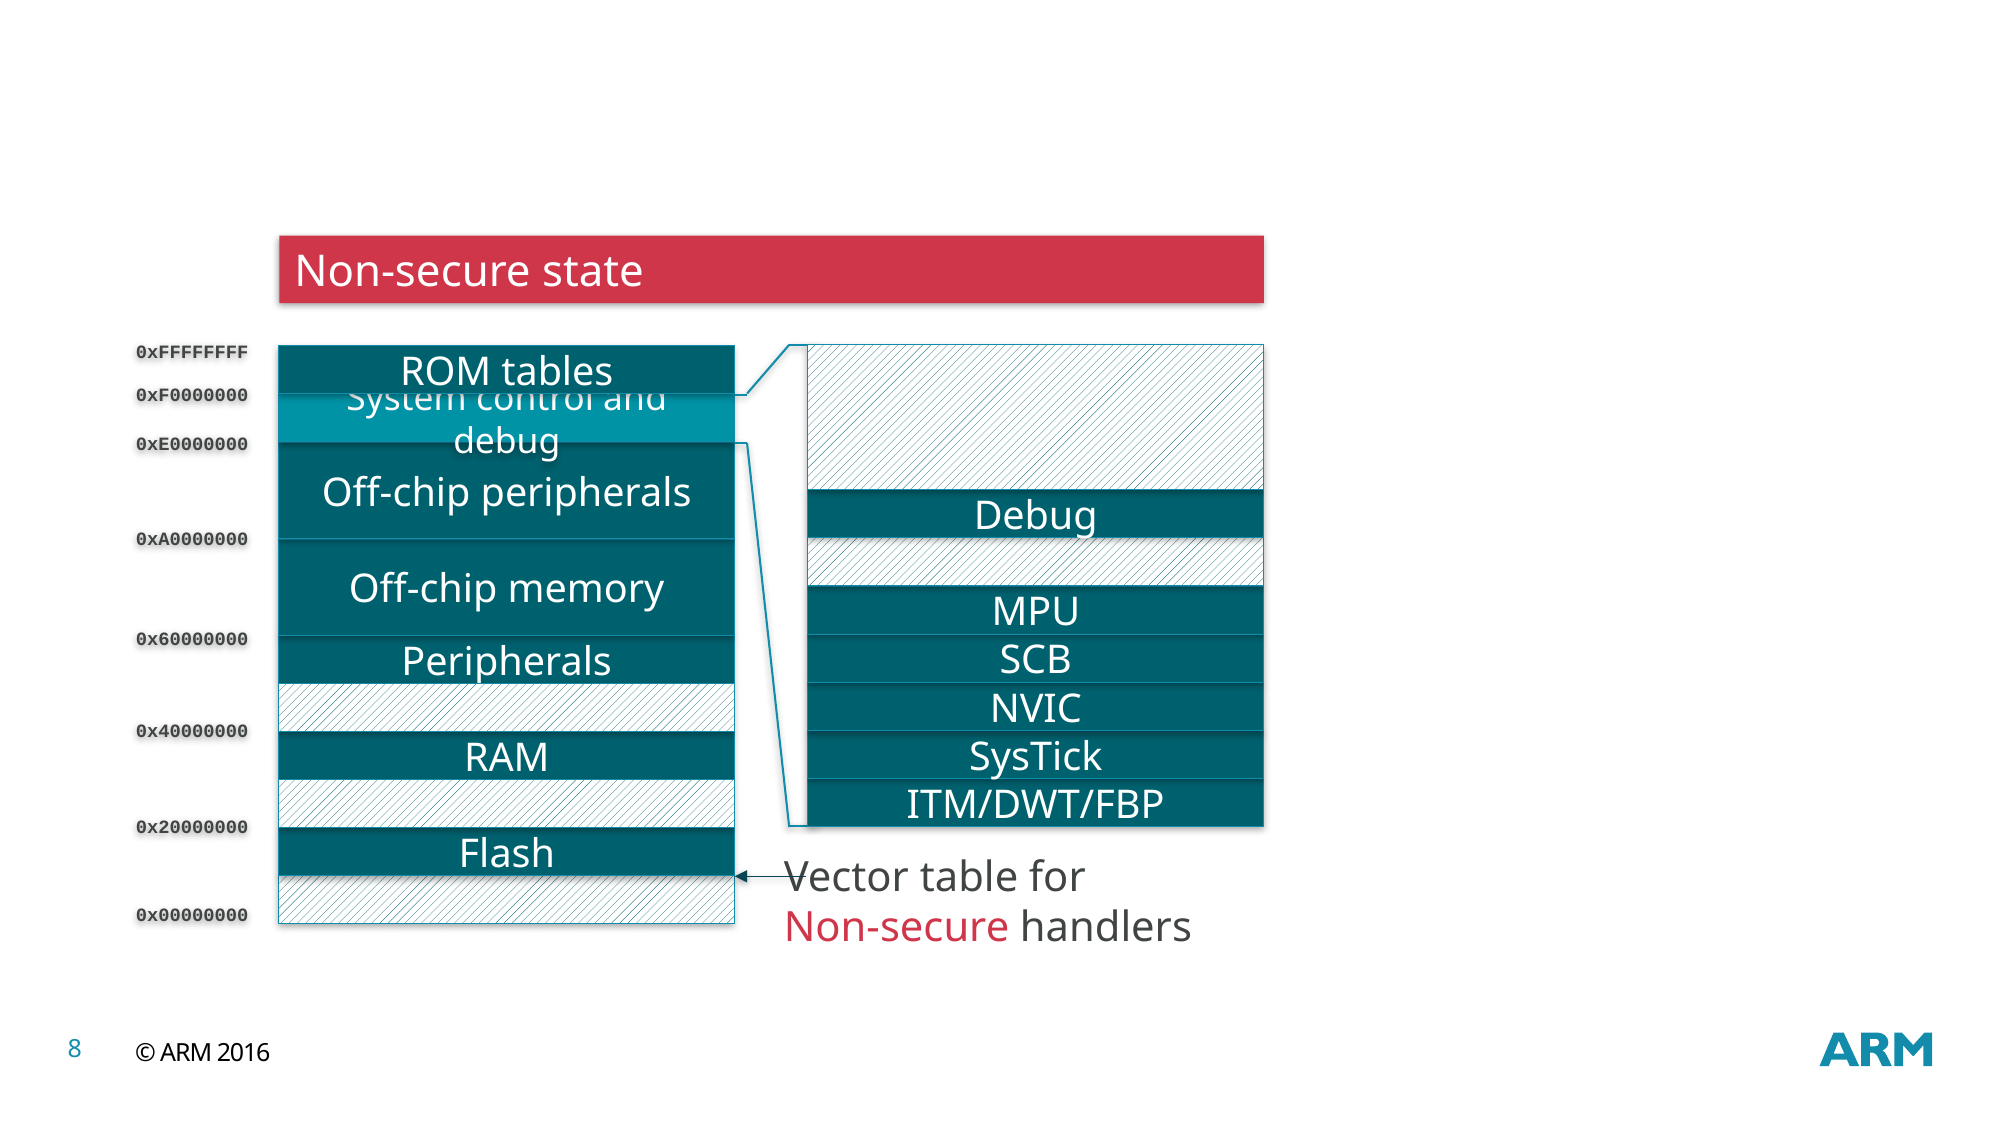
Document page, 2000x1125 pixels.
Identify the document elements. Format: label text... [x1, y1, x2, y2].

text_box 0xF0000000 [106, 372, 273, 418]
text_box [807, 344, 1264, 490]
text_box Vector table for Non-secure handlers [763, 839, 1213, 960]
text_box 0x00000000 [106, 892, 278, 938]
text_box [746, 344, 790, 394]
text_box ITM/DWT/FBP [807, 786, 1264, 827]
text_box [746, 442, 790, 828]
text_box Non-secure state [276, 233, 1267, 306]
text_box [278, 884, 736, 925]
text_box [807, 545, 1264, 587]
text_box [278, 345, 736, 876]
text_box 0x40000000 [106, 708, 273, 754]
text_box 0x60000000 [106, 616, 273, 662]
text_box Debug [807, 497, 1264, 539]
text_box SCB [807, 642, 1264, 683]
text_box 0x20000000 [106, 804, 273, 850]
text_box 0xE0000000 [106, 421, 273, 467]
text_box 0xA0000000 [106, 516, 273, 562]
text_box MPU [807, 594, 1264, 635]
text_box 0xFFFFFFFF [106, 329, 278, 371]
text_box SysTick [807, 737, 1264, 779]
text_box NVIC [807, 690, 1264, 731]
